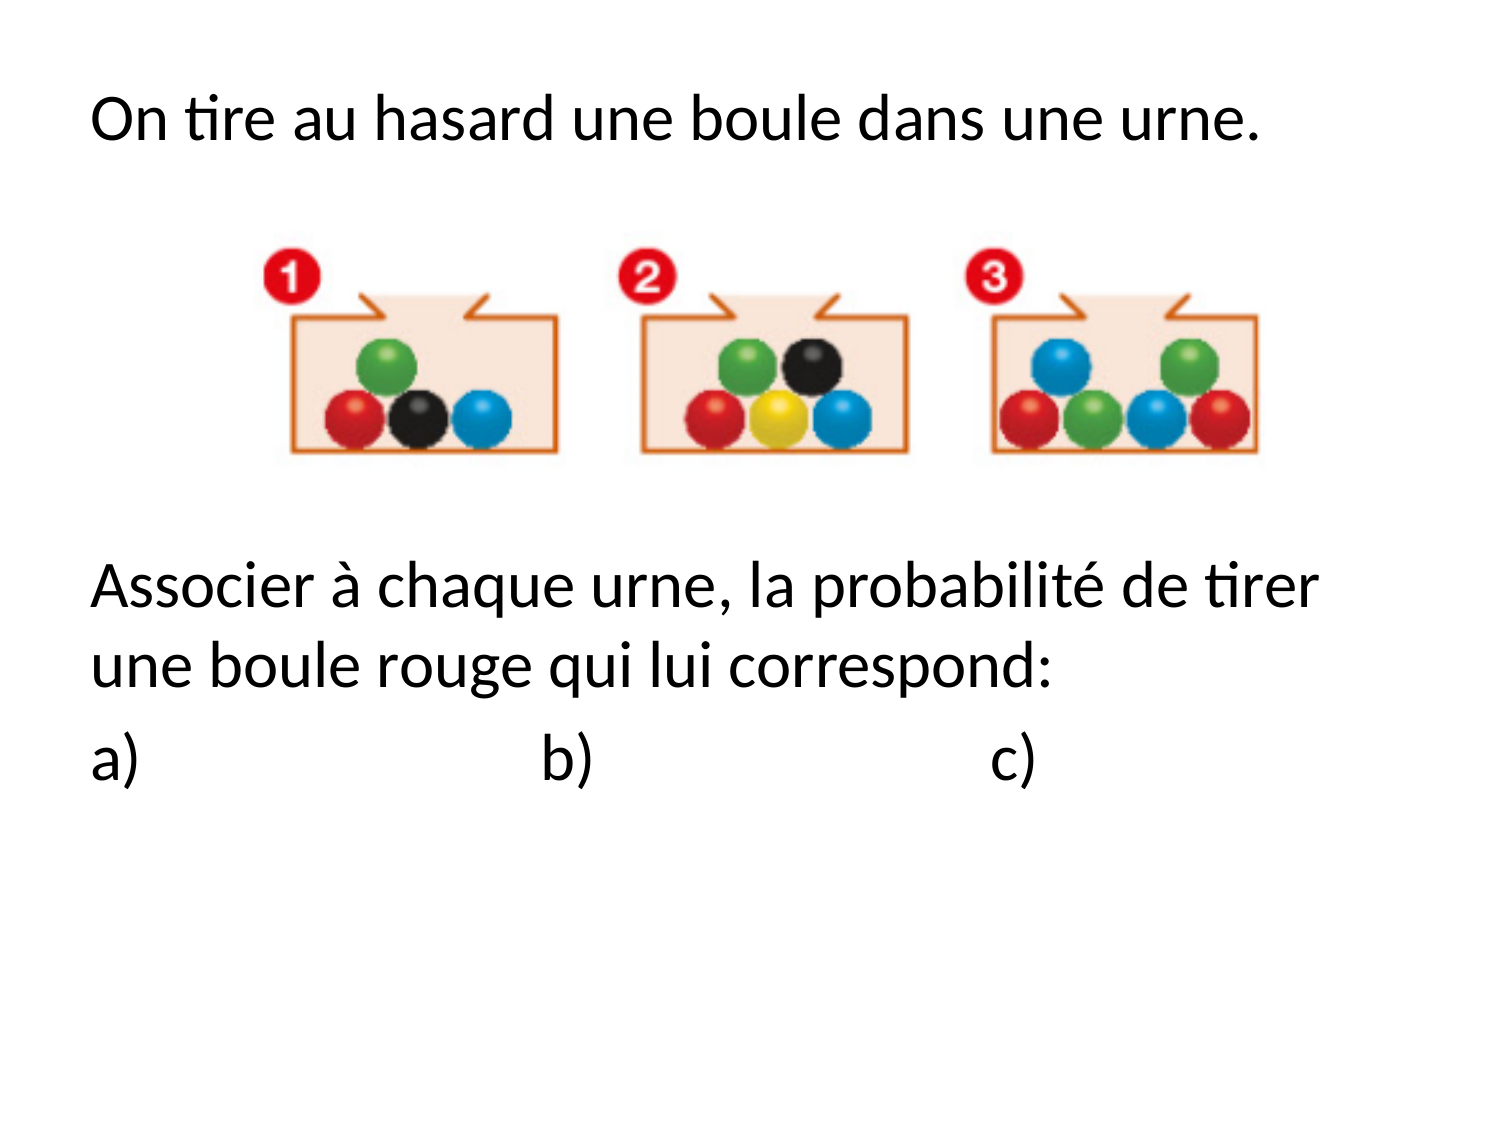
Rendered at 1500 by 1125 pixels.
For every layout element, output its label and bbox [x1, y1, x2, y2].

picture [182, 219, 1307, 476]
